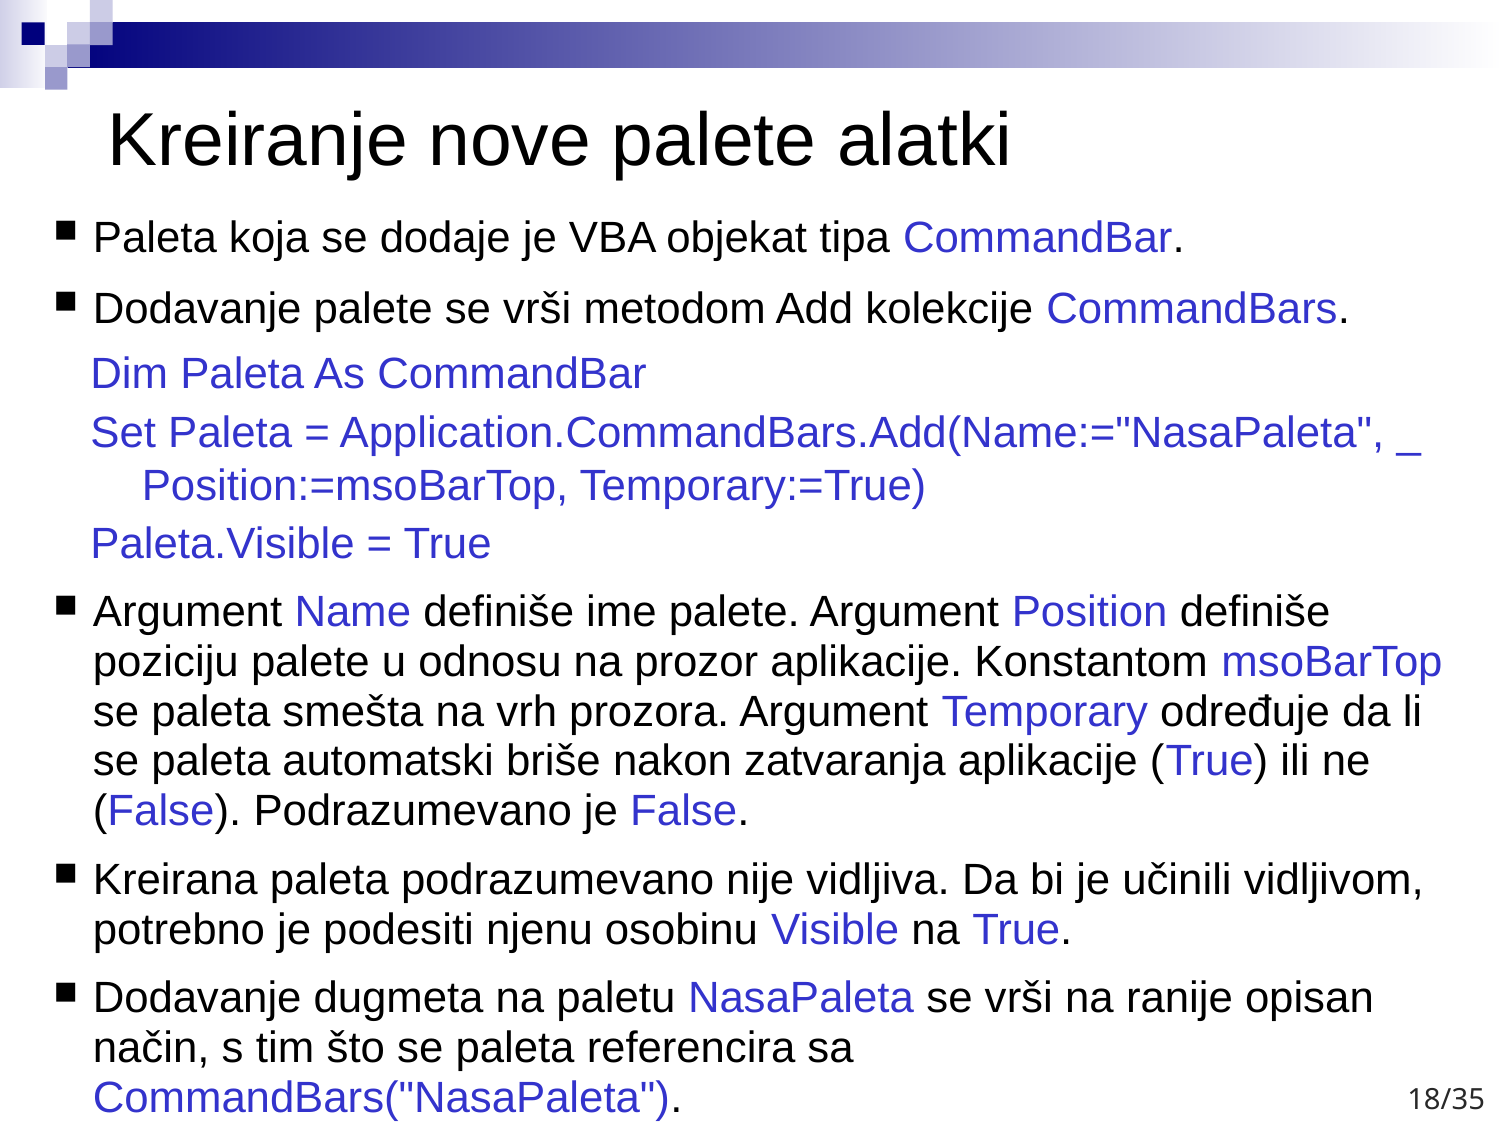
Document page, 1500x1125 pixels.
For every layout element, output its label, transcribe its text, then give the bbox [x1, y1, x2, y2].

list Paleta koja se dodaje je VBA objekat tipa CommandBar. Dodavanje palete se vrši metodom Add kolekcije CommandBars. Dim Paleta As CommandBar Set Paleta = Application.CommandBars.Add(Name:="NasaPaleta", _ Position:=msoBarTop, Temporary:=True) Paleta.Visible = True Argument Name definiše ime palete. Argument Position definiše poziciju palete u odnosu na prozor aplikacije. Konstantom msoBarTop se paleta smešta na vrh prozora. Argument Temporary određuje da li se paleta automatski briše nakon zatvaranja aplikacije (True) ili ne (False). Podrazumevano je False. Kreirana paleta podrazumevano nije vidljiva. Da bi je učinili vidljivom, potrebno je podesiti njenu osobinu Visible na True. Dodavanje dugmeta na paletu NasaPaleta se vrši na ranije opisan način, s tim što se paleta referencira sa CommandBars("NasaPaleta"). [44, 201, 1465, 1104]
text_box 18/35 [1374, 1072, 1500, 1123]
title Kreiranje nove palete alatki [92, 75, 1032, 197]
